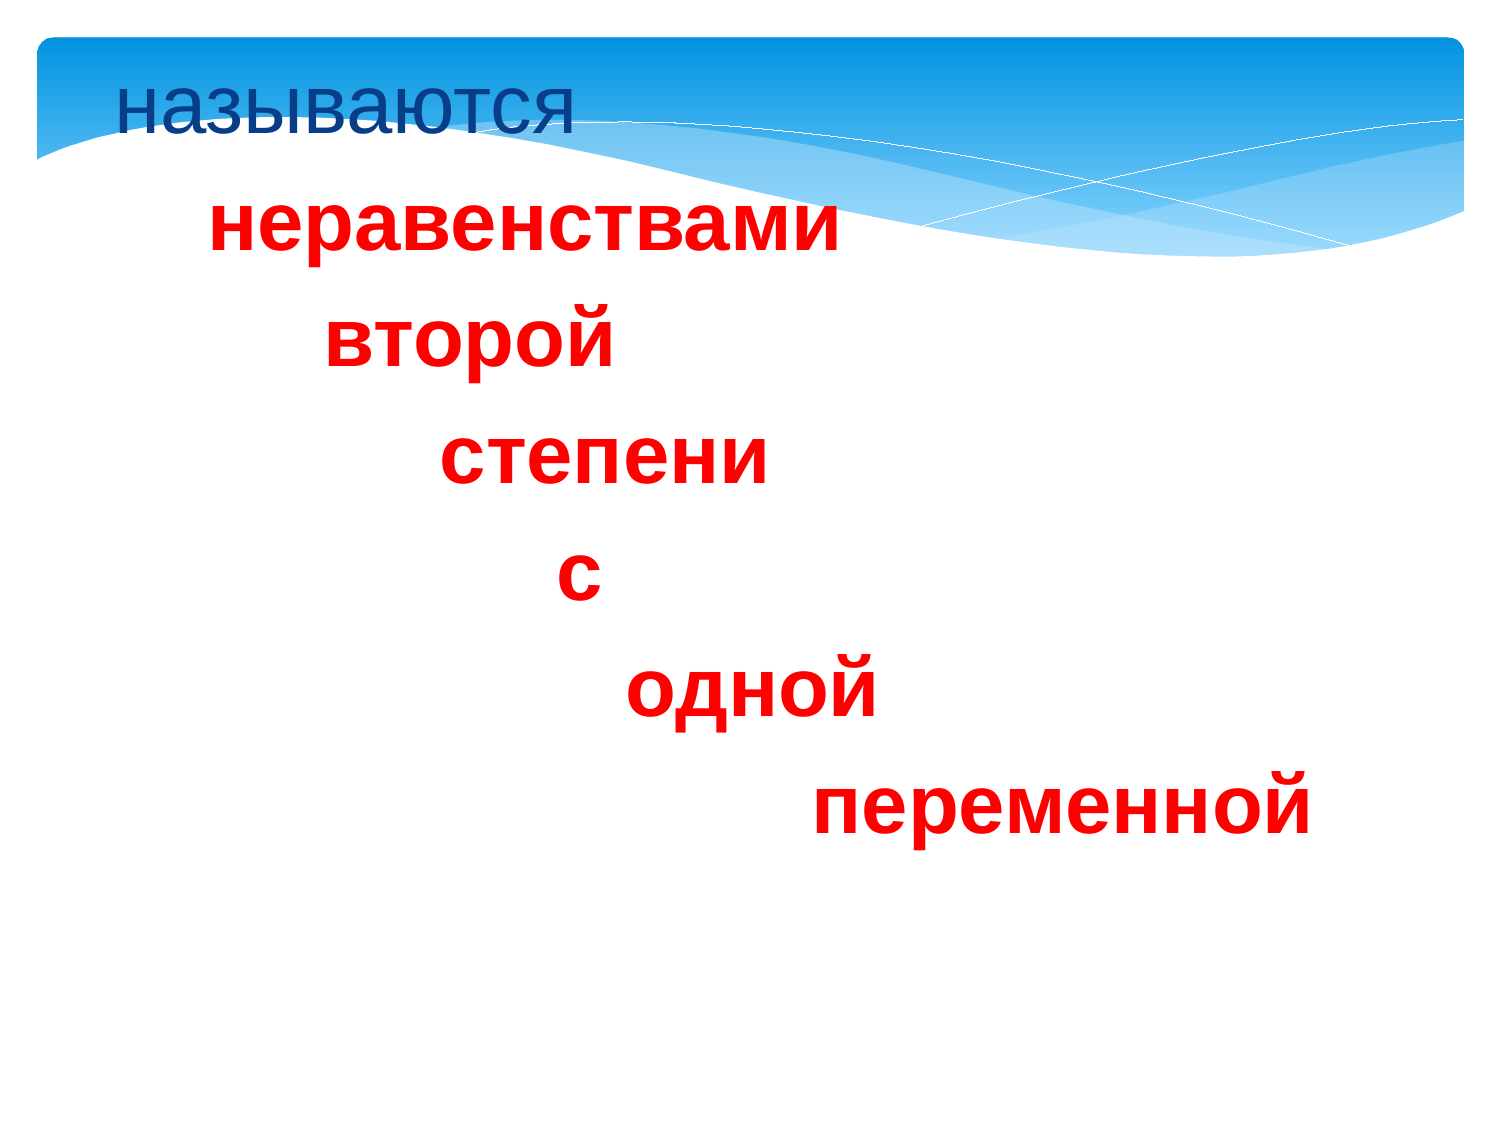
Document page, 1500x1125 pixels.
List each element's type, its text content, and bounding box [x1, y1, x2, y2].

list называются неравенствами второй степени с одной переменной [76, 42, 1500, 1125]
